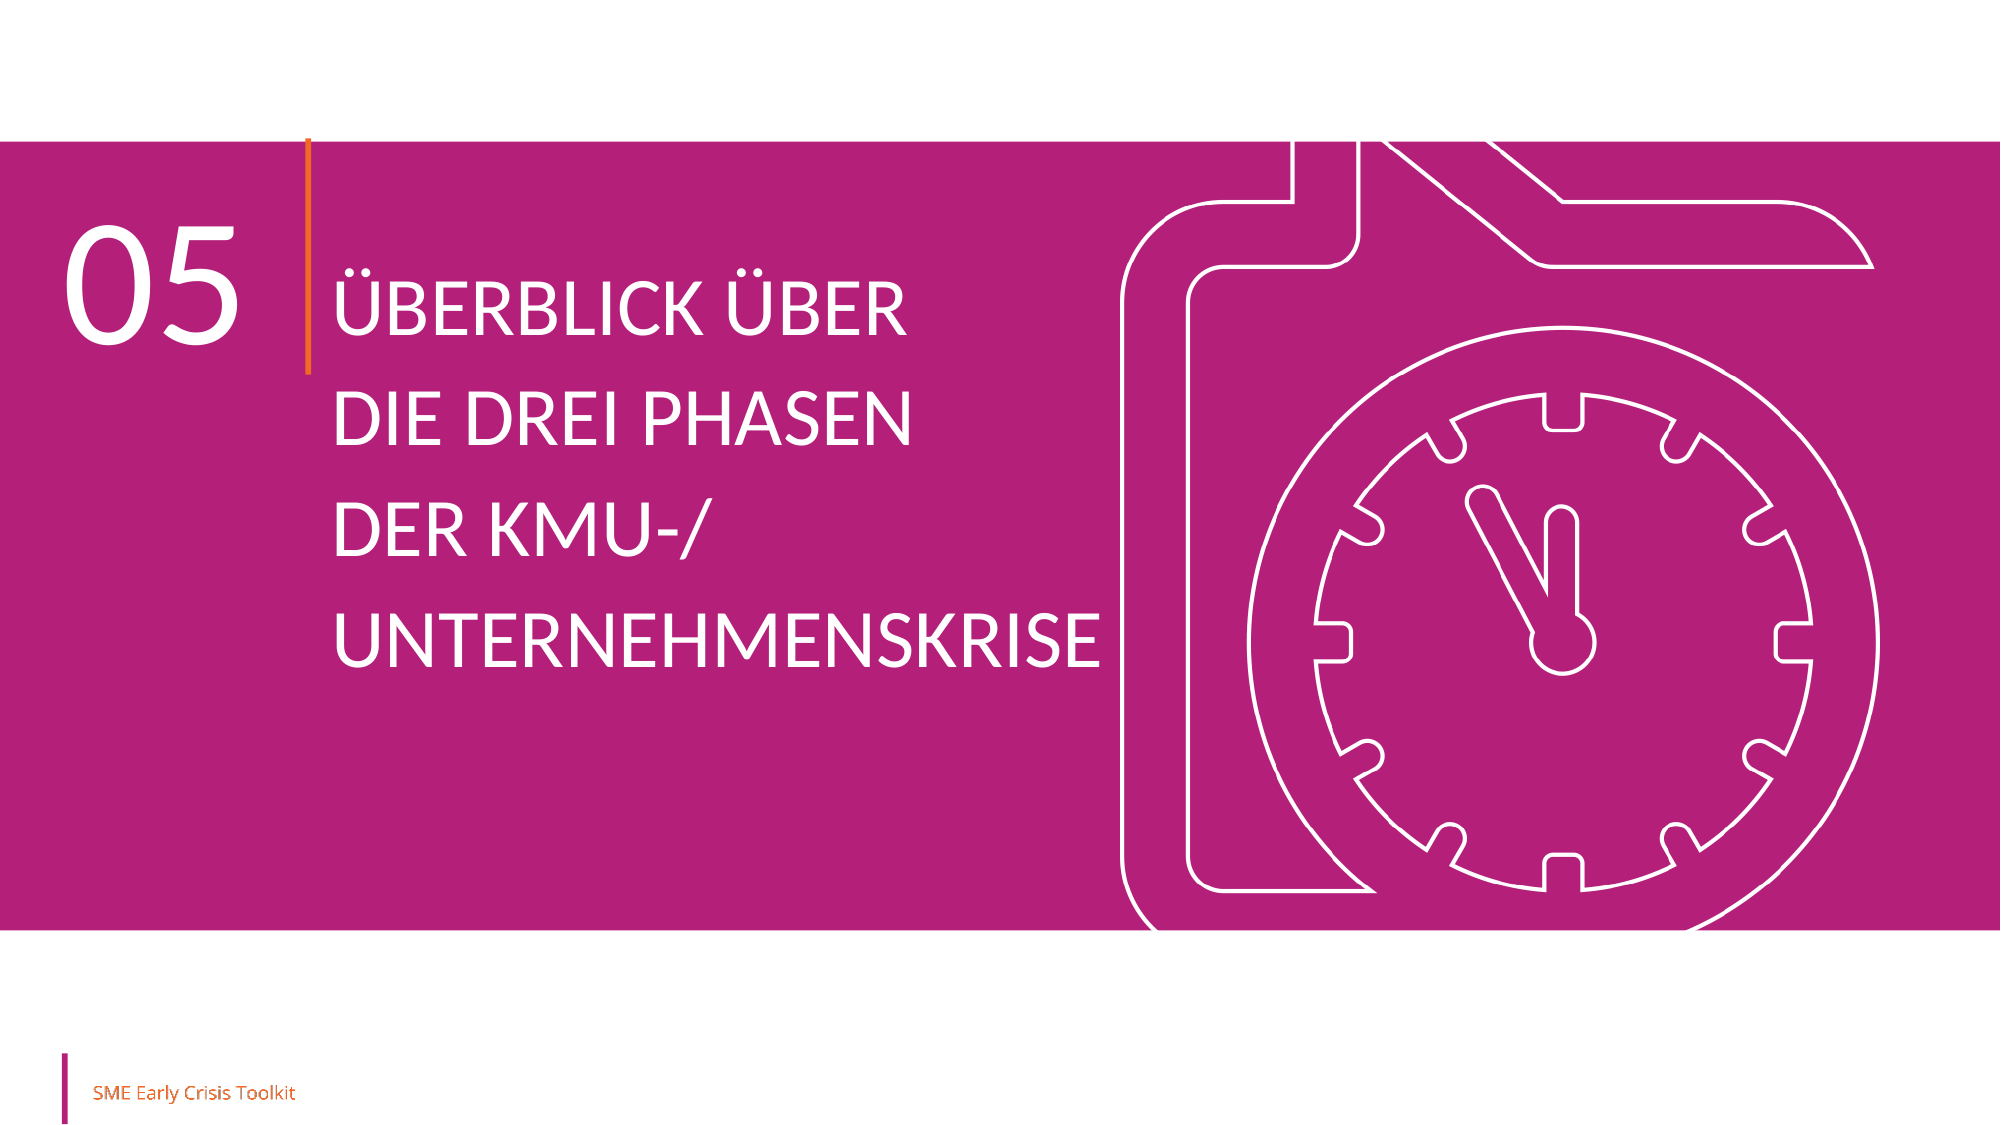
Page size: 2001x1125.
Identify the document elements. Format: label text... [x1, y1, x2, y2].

picture [83, 1080, 295, 1104]
list ÜBERBLICK ÜBER DIE DREI PHASEN DER KMU-/ UNTERNEHMENSKRISE [316, 255, 1180, 818]
picture [962, 141, 1953, 931]
list 05 [0, 178, 264, 274]
